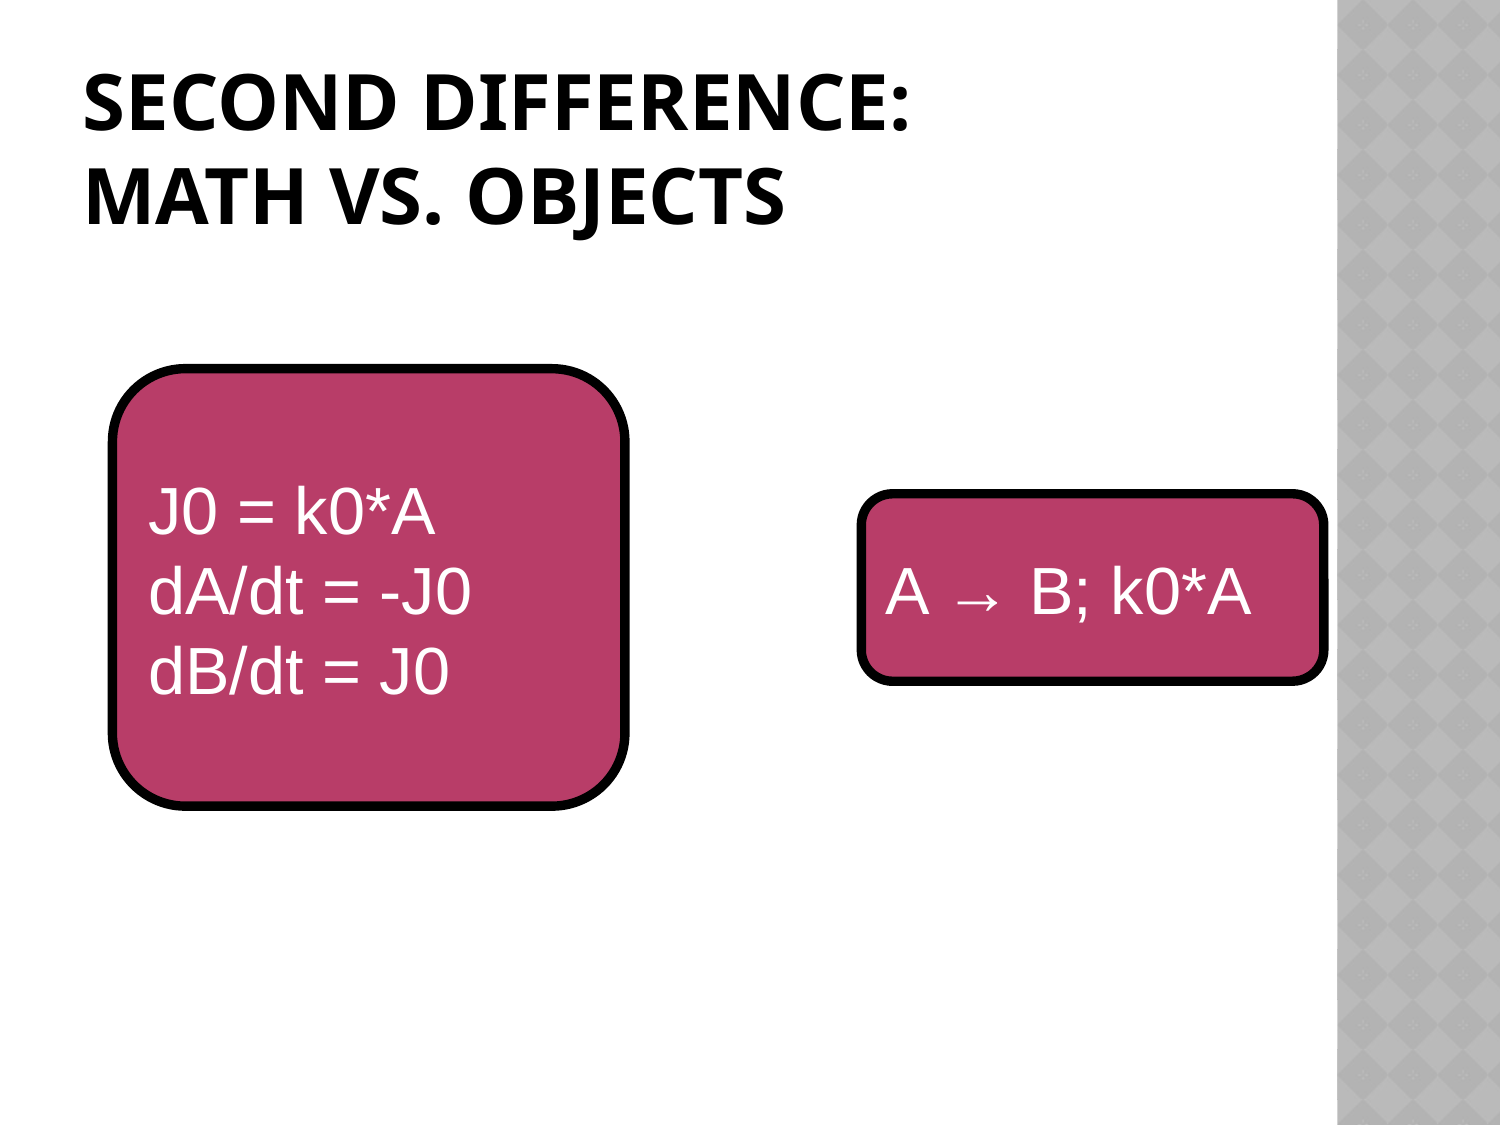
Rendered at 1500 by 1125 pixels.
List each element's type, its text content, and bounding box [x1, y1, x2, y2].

title Second difference: Math vs. Objects [75, 52, 1263, 240]
text_box J0 = k0*A dA/dt = -J0 dB/dt = J0 [109, 365, 629, 810]
text_box A → B; k0*A [858, 490, 1328, 685]
